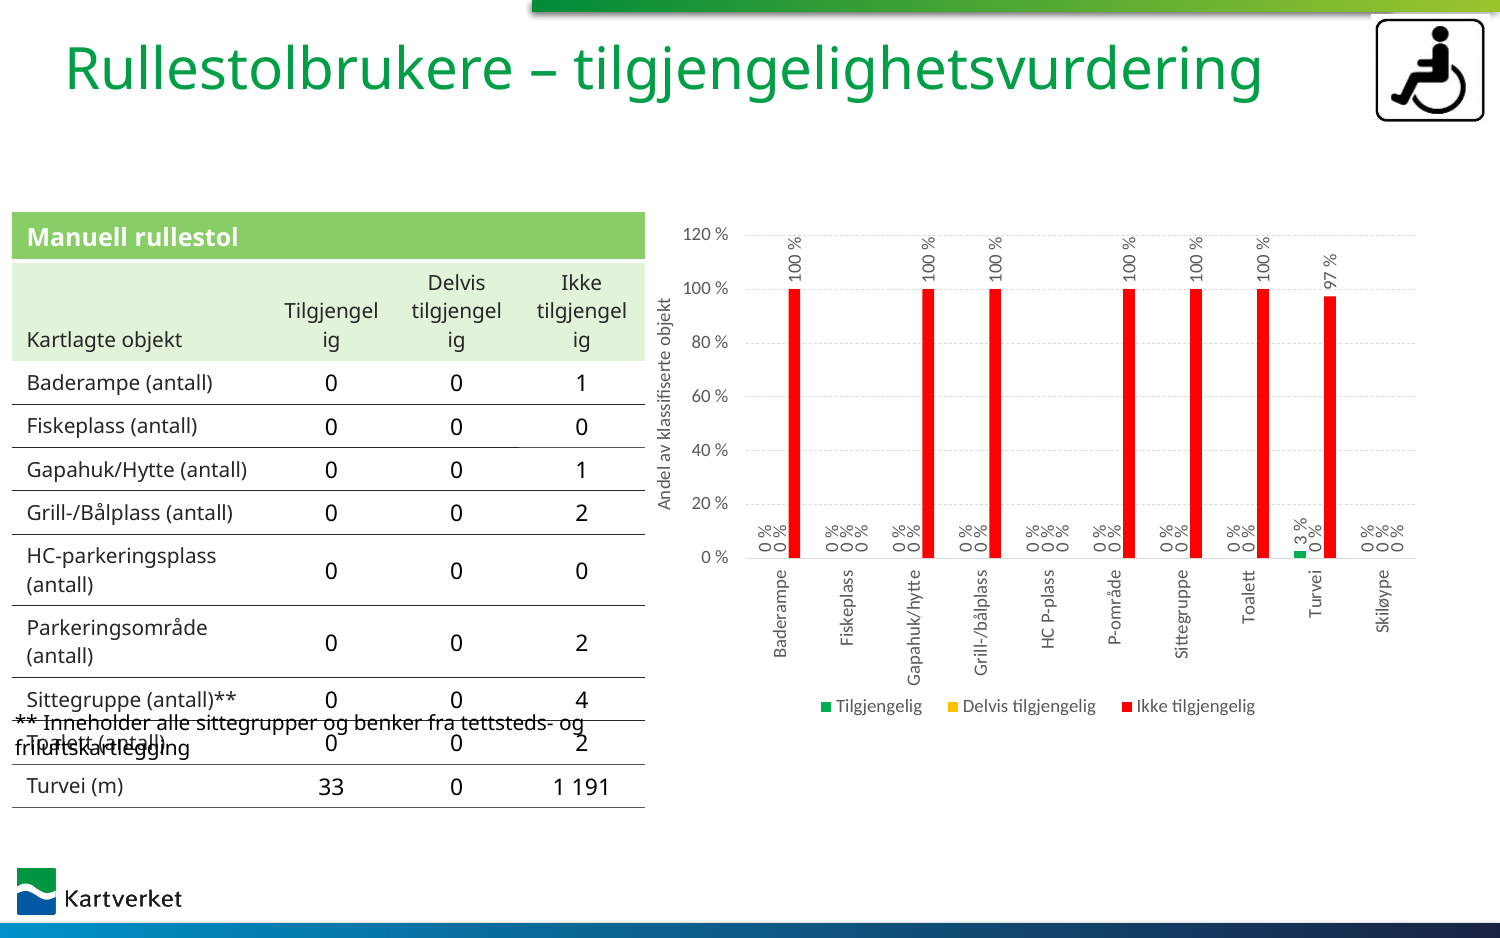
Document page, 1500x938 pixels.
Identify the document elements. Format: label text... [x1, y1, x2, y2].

table_cell 0 [394, 606, 519, 677]
table_cell HC-parkeringsplass (antall) [12, 535, 269, 605]
table_cell Ikke tilgjengelig [519, 263, 638, 361]
table_header Manuell rullestol [12, 212, 645, 259]
table_cell 33 [269, 768, 394, 807]
table_cell Fiskeplass (antall) [12, 405, 269, 447]
table_cell Turvei (m) [12, 768, 269, 807]
table_cell 0 [519, 405, 638, 447]
table_cell Baderampe (antall) [12, 361, 269, 404]
table_cell 0 [269, 361, 394, 404]
table_cell 0 [269, 606, 394, 677]
table_cell Parkeringsområde (antall) [12, 606, 269, 677]
table_cell 0 [269, 405, 394, 447]
table_cell Tilgjengelig [269, 263, 394, 361]
table_cell 0 [394, 448, 519, 490]
table_cell 1 191 [519, 768, 645, 807]
table_cell 0 [269, 535, 394, 605]
picture [643, 218, 1427, 728]
table_cell 0 [394, 405, 519, 447]
table_cell 4 [519, 678, 638, 702]
table_cell 1 [519, 361, 638, 404]
table_cell 0 [269, 678, 394, 702]
table_cell Kartlagte objekt [12, 263, 269, 361]
table_cell 2 [519, 606, 638, 677]
table_cell Delvis tilgjengelig [394, 263, 519, 361]
table_cell 0 [394, 768, 519, 807]
table_cell 1 [519, 448, 638, 490]
table_cell 0 [394, 678, 519, 702]
table_cell 0 [394, 491, 519, 534]
table_cell 0 [269, 491, 394, 534]
text_box ** Inneholder alle sittegrupper og benker fra tettsteds- og friluftskartlegging [0, 702, 745, 768]
table_cell 2 [519, 491, 638, 534]
picture [1371, 13, 1491, 127]
table_cell Gapahuk/Hytte (antall) [12, 448, 269, 490]
table_cell Grill-/Bålplass (antall) [12, 491, 269, 534]
text_box Rullestolbrukere – tilgjengelighetsvurdering [49, 12, 1372, 109]
table_cell 0 [394, 361, 519, 404]
table_cell 0 [519, 535, 638, 605]
table_cell Sittegruppe (antall)** [12, 678, 269, 702]
table_cell 0 [269, 448, 394, 490]
table_cell 0 [394, 535, 519, 605]
